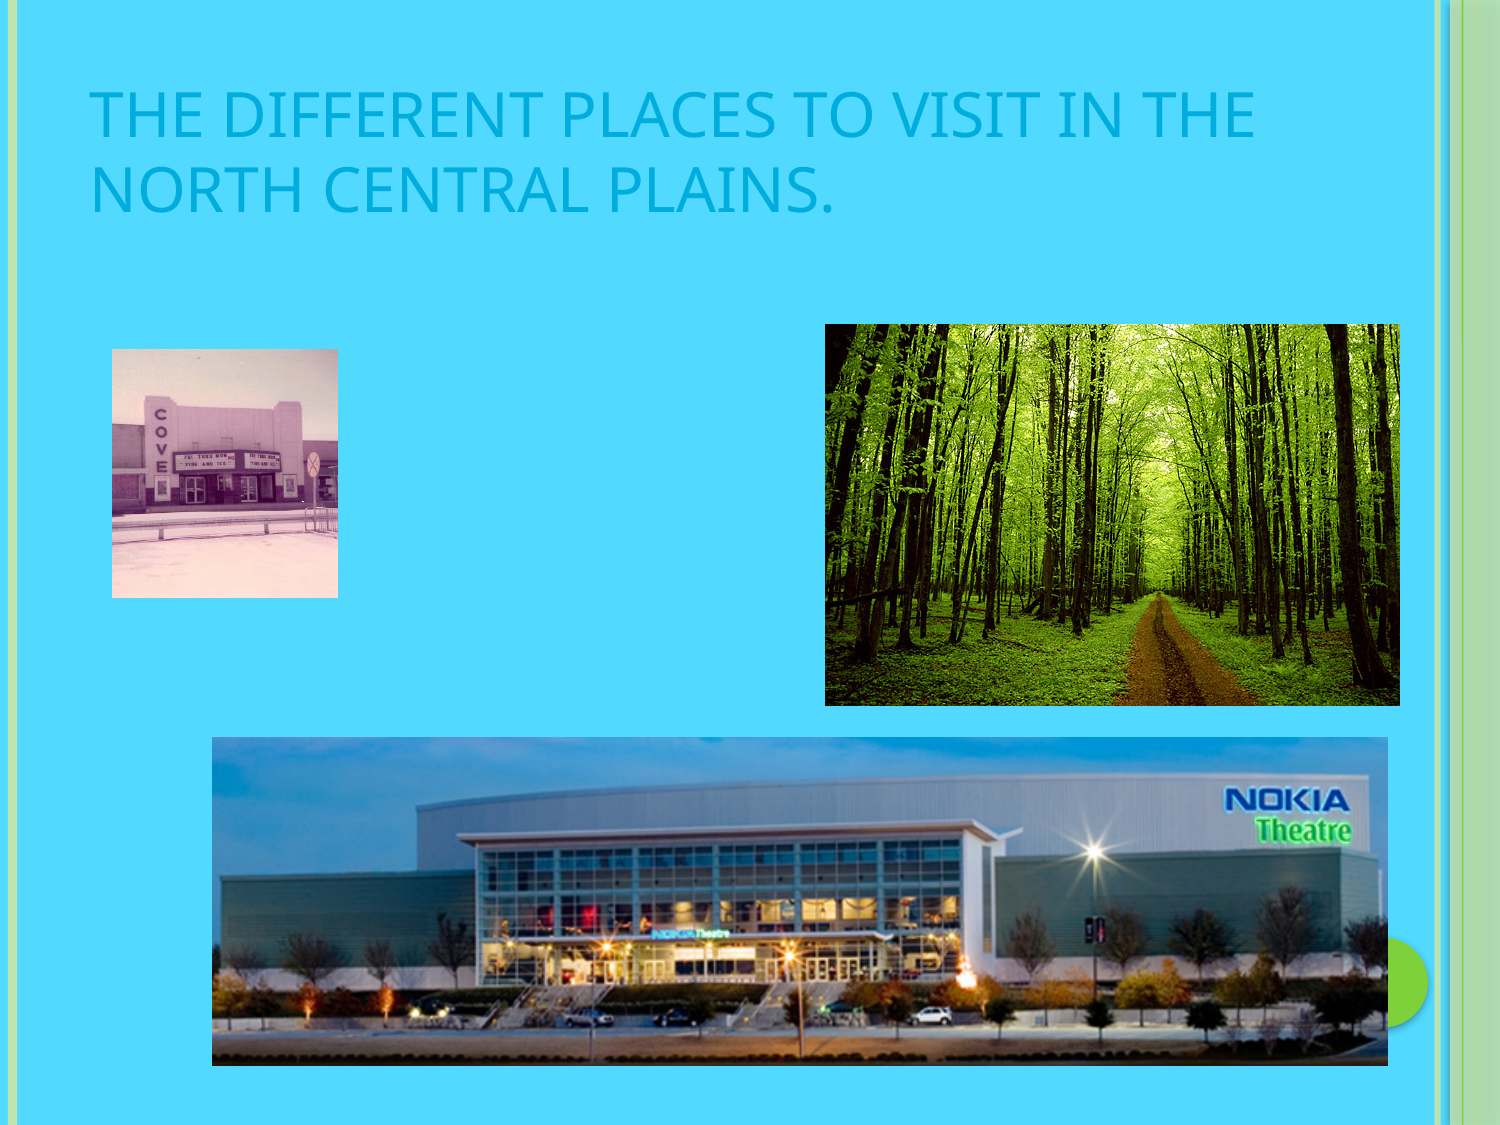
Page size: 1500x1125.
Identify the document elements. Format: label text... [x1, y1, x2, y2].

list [111, 349, 338, 598]
picture [948, 736, 1060, 745]
picture [211, 736, 1388, 1067]
picture [824, 324, 1401, 706]
title The different places to visit in the North Central Plains. [75, 45, 1300, 233]
